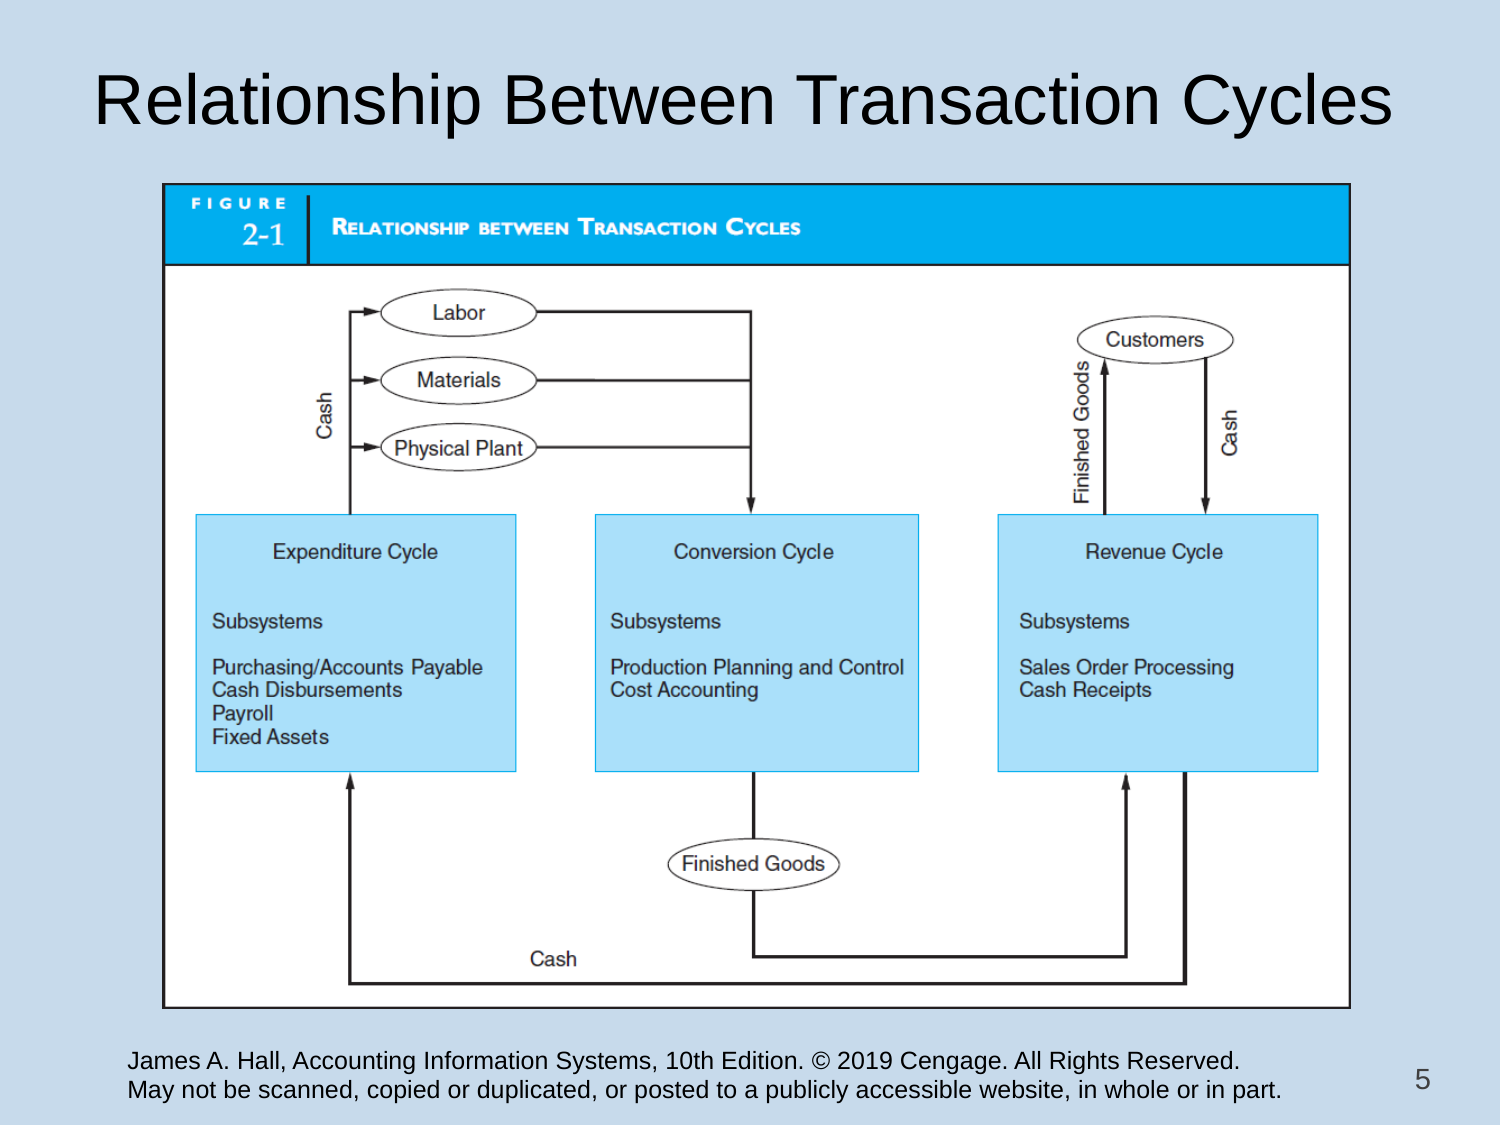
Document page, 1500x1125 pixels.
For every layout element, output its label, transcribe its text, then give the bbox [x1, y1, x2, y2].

slide_number 5 [1400, 1052, 1488, 1113]
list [162, 183, 1351, 1009]
title Relationship Between Transaction Cycles [69, 62, 1420, 188]
